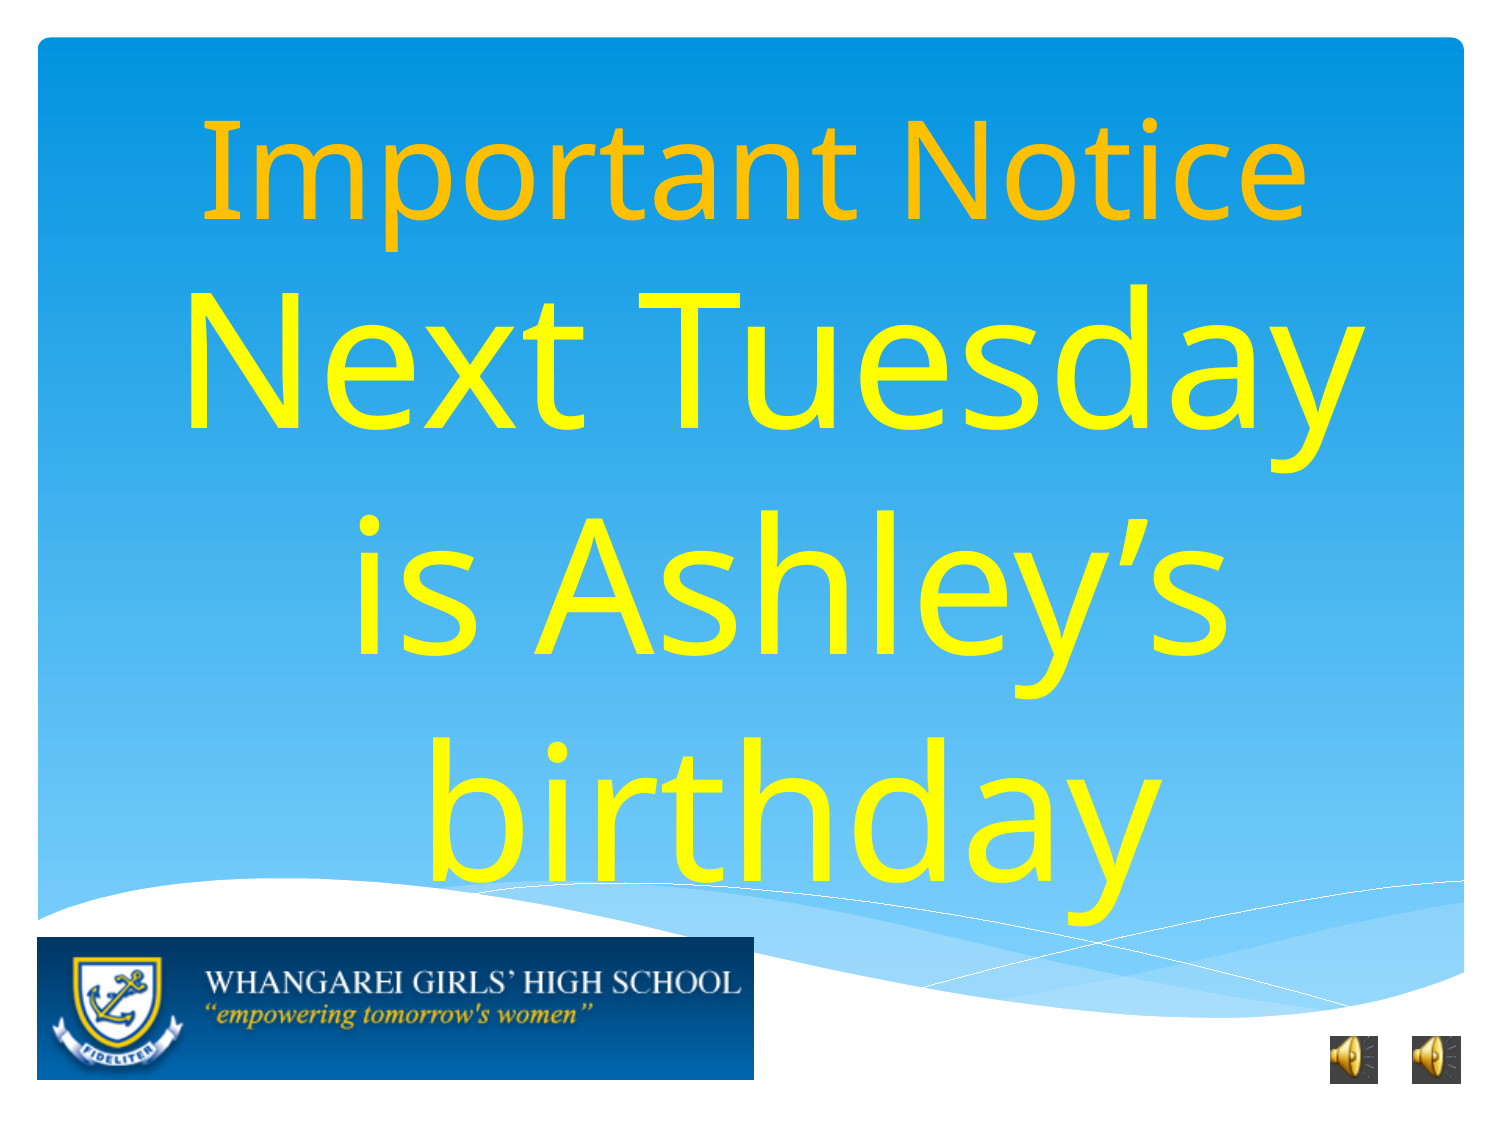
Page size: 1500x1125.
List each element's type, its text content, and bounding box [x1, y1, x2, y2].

picture [37, 937, 754, 1080]
picture [1328, 1034, 1380, 1086]
picture [1411, 1034, 1462, 1086]
text_box Next Tuesday is Ashley’s birthday [149, 231, 1391, 963]
text_box Important Notice [149, 37, 1362, 255]
